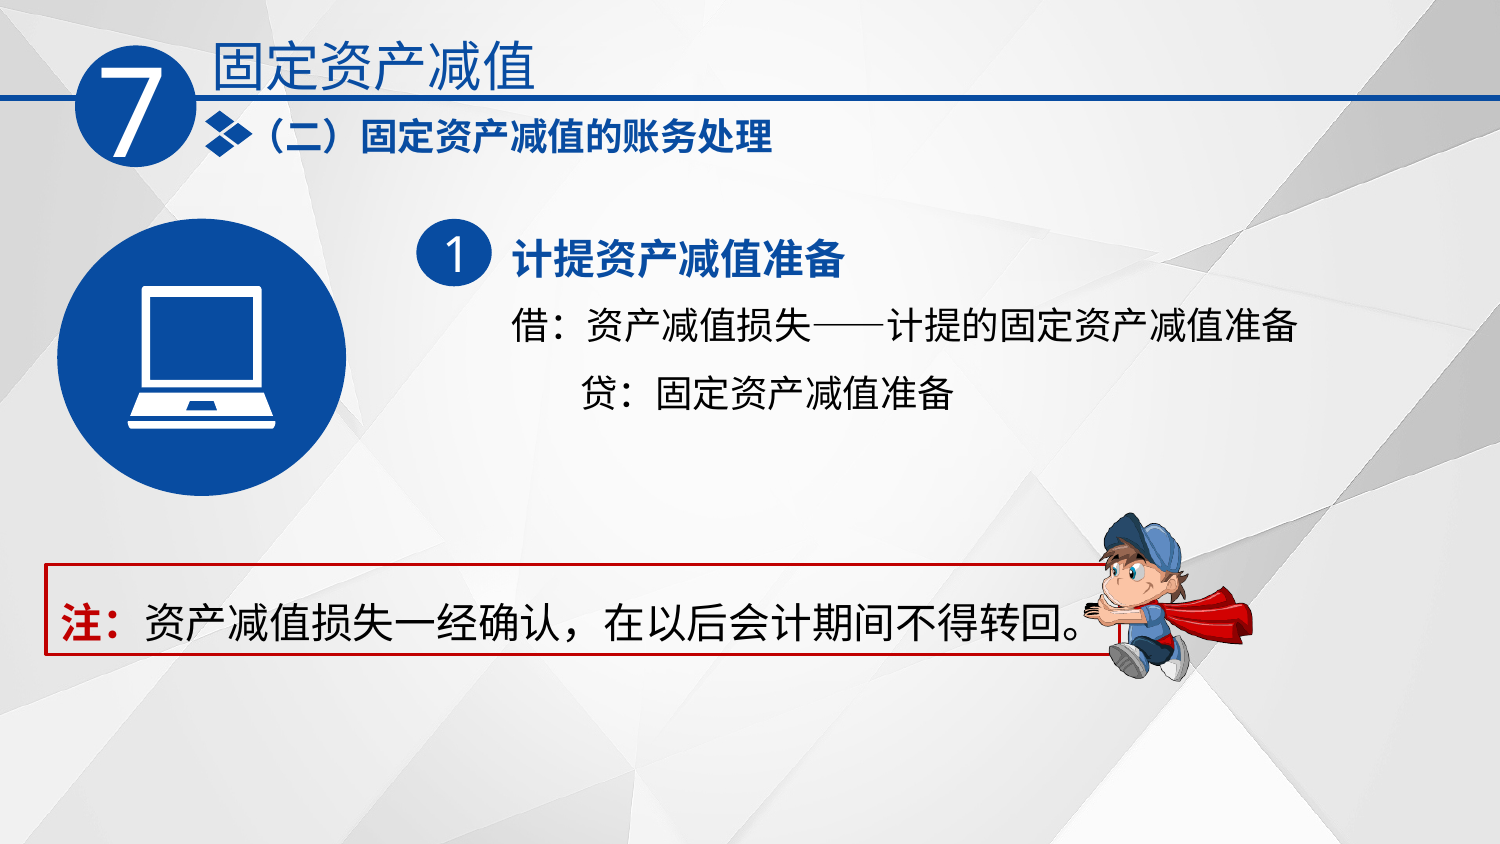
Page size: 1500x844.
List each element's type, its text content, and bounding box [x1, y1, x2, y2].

text_box [75, 107, 84, 138]
text_box 计提资产减值准备 [497, 200, 1488, 291]
text_box 注：资产减值损失一经确认，在以后会计期间不得转回。 [45, 564, 1077, 655]
text_box [75, 74, 84, 97]
text_box （二）固定资产减值的账务处理 [235, 107, 786, 164]
text_box 1 [416, 218, 492, 287]
text_box 固定资产减值 [198, 37, 713, 92]
text_box [205, 110, 235, 133]
text_box [205, 135, 235, 158]
text_box [223, 125, 235, 143]
text_box 7 [84, 45, 203, 97]
text_box 借：资产减值损失——计提的固定资产减值准备 贷：固定资产减值准备 [497, 291, 1460, 423]
picture [0, 0, 1500, 95]
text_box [56, 218, 347, 497]
text_box 7 [84, 107, 203, 171]
picture [0, 101, 1500, 844]
